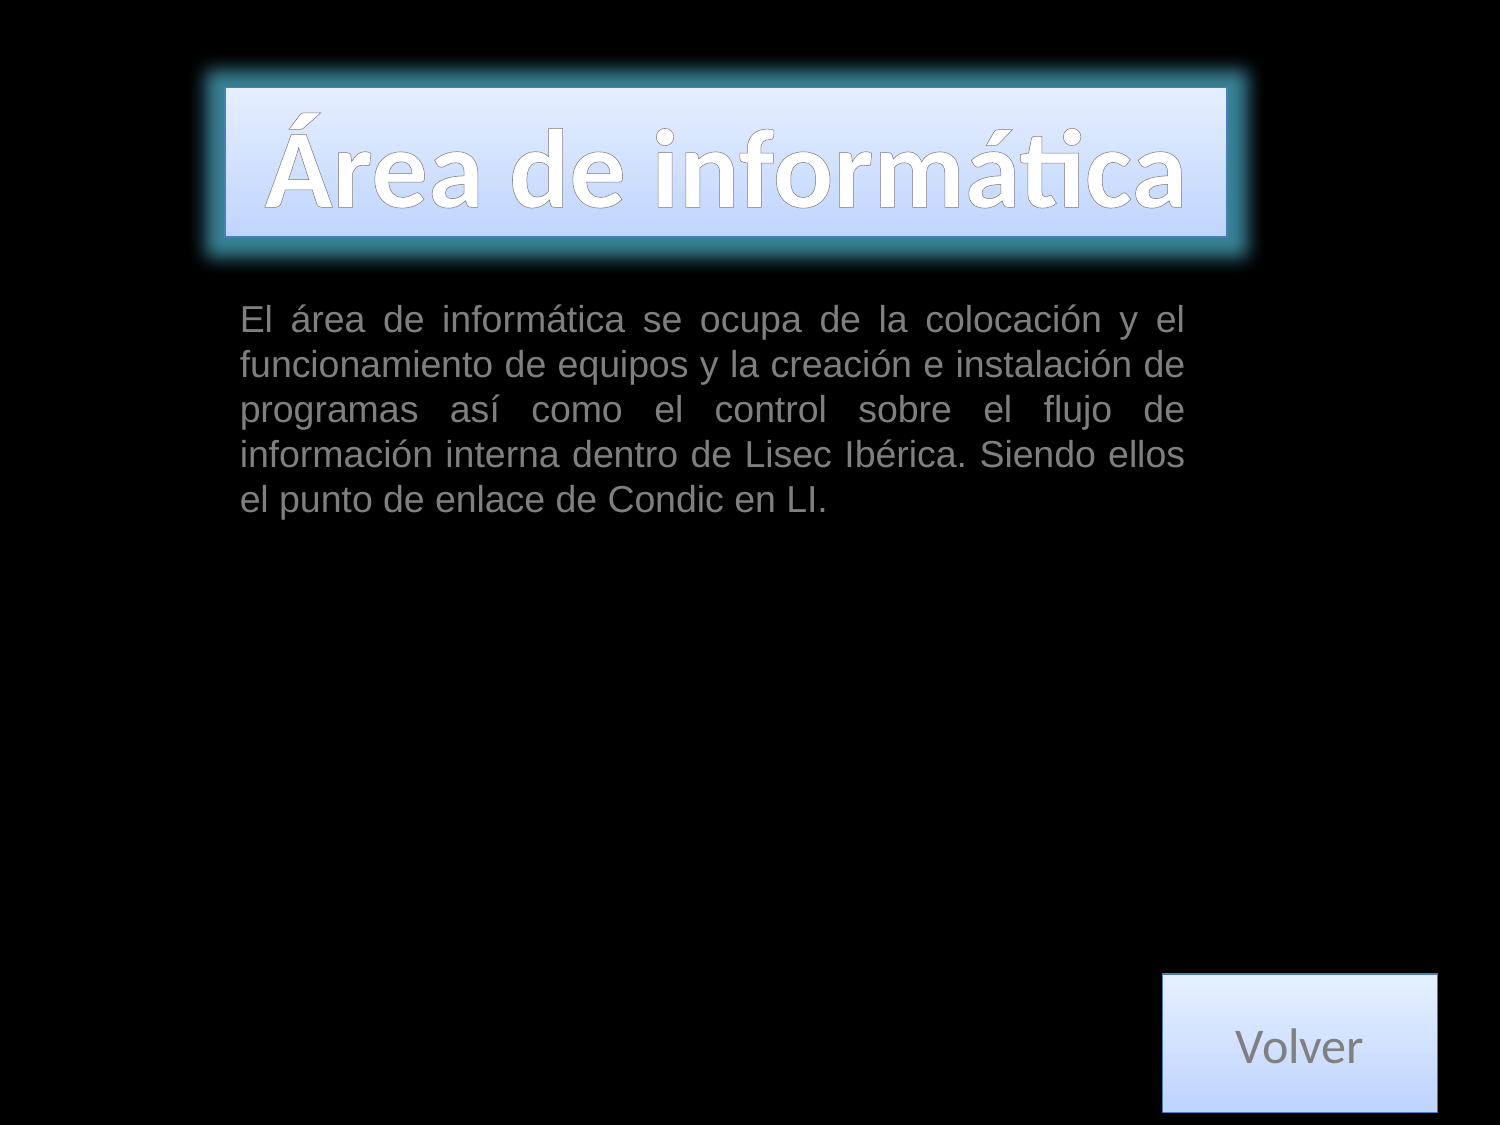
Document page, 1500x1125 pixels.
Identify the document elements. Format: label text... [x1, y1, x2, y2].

text_box Área de informática [224, 87, 1228, 238]
text_box El área de informática se ocupa de la colocación y el funcionamiento de equipos y la creación e instalación de programas así como el control sobre el flujo de información interna dentro de Lisec Ibérica. Siendo ellos el punto de enlace de Condic en LI. [224, 287, 1200, 528]
text_box Volver [1162, 973, 1438, 1113]
